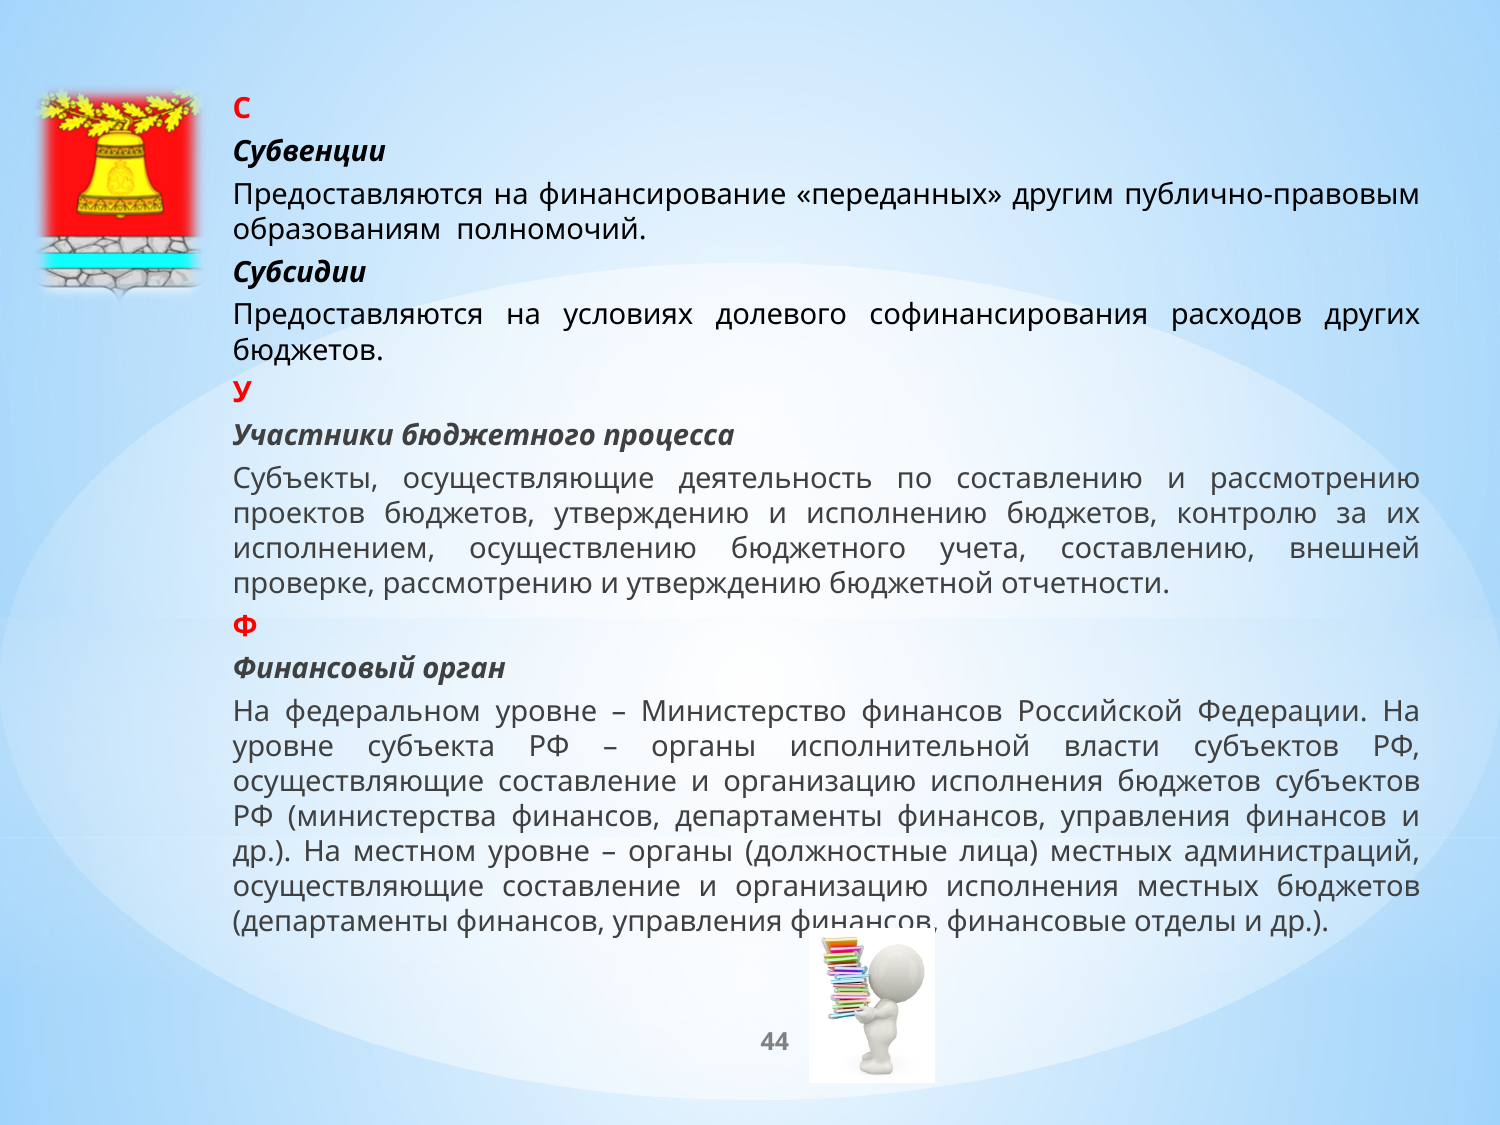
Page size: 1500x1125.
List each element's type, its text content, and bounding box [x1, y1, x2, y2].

slide_number 44 [624, 1012, 802, 1073]
list С Субвенции Предоставляются на финансирование «переданных» другим публично-правовым образованиям полномочий. Субсидии Предоставляются на условиях долевого софинансирования расходов других бюджетов. У Участники бюджетного процесса Субъекты, осуществляющие деятельность по составлению и рассмотрению проектов бюджетов, утверждению и исполнению бюджетов, контролю за их исполнением, осуществлению бюджетного учета, составлению, внешней проверке, рассмотрению и утверждению бюджетной отчетности. Ф Финансовый орган На федеральном уровне – Министерство финансов Российской Федерации. На уровне субъекта РФ – органы исполнительной власти субъектов РФ, осуществляющие составление и организацию исполнения бюджетов субъектов РФ (министерства финансов, департаменты финансов, управления финансов и др.). На местном уровне – органы (должностные лица) местных администраций, осуществляющие составление и организацию исполнения местных бюджетов (департаменты финансов, управления финансов, финансовые отделы и др.). [209, 82, 1436, 965]
picture [808, 928, 936, 1083]
picture [29, 81, 210, 307]
